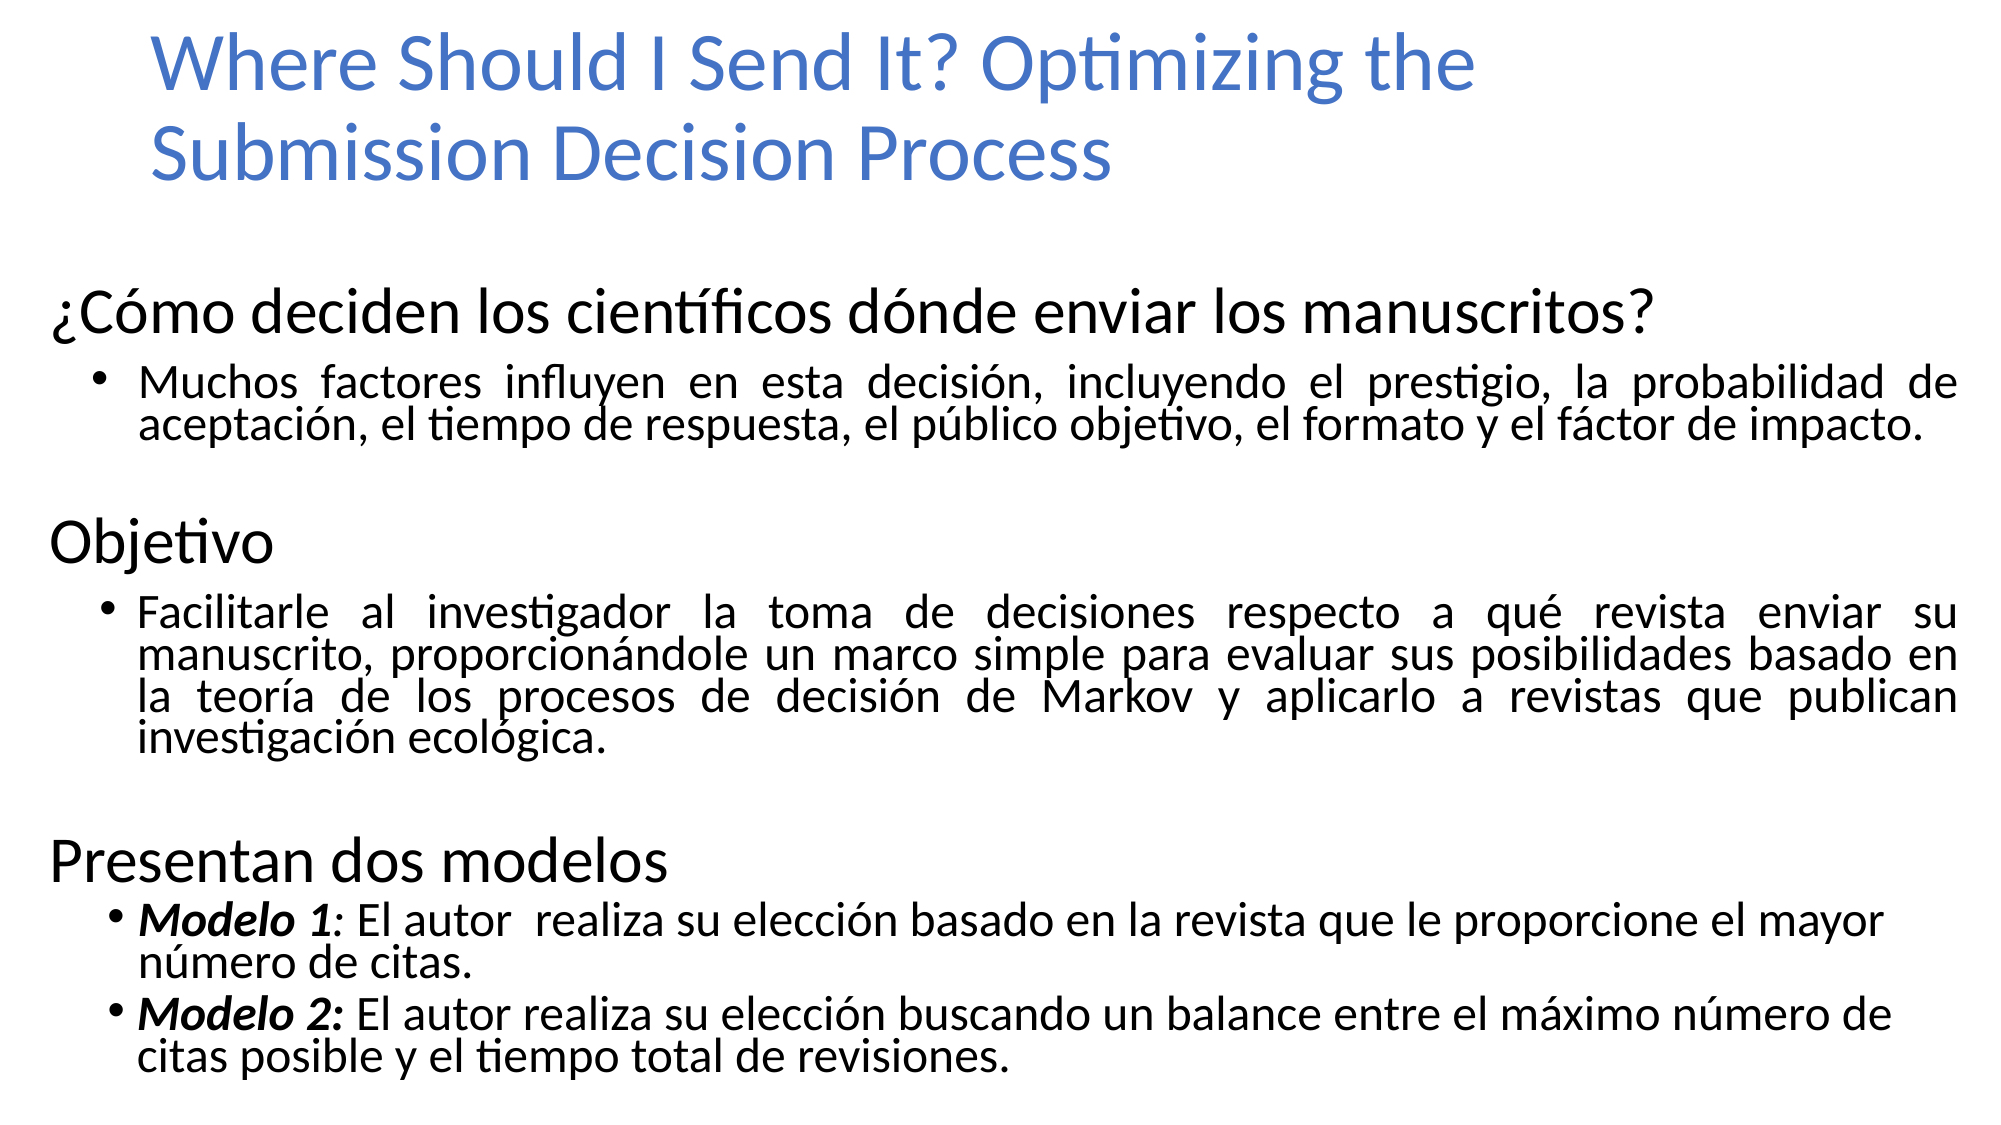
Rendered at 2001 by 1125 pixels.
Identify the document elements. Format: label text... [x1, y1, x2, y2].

title Where Should I Send It? Optimizing the Submission Decision Process [135, 0, 1861, 212]
list ¿Cómo deciden los científicos dónde enviar los manuscritos? Muchos factores influyen en esta decisión, incluyendo el prestigio, la probabilidad de aceptación, el tiempo de respuesta, el público objetivo, el formato y el fáctor de impacto. Objetivo Facilitarle al investigador la toma de decisiones respecto a qué revista enviar su manuscrito, proporcionándole un marco simple para evaluar sus posibilidades basado en la teoría de los procesos de decisión de Markov y aplicarlo a revistas que publican investigación ecológica. Presentan dos modelos Modelo 1: El autor realiza su elección basado en la revista que le proporcione el mayor número de citas. Modelo 2: El autor realiza su elección buscando un balance entre el máximo número de citas posible y el tiempo total de revisiones. [34, 212, 1974, 1125]
